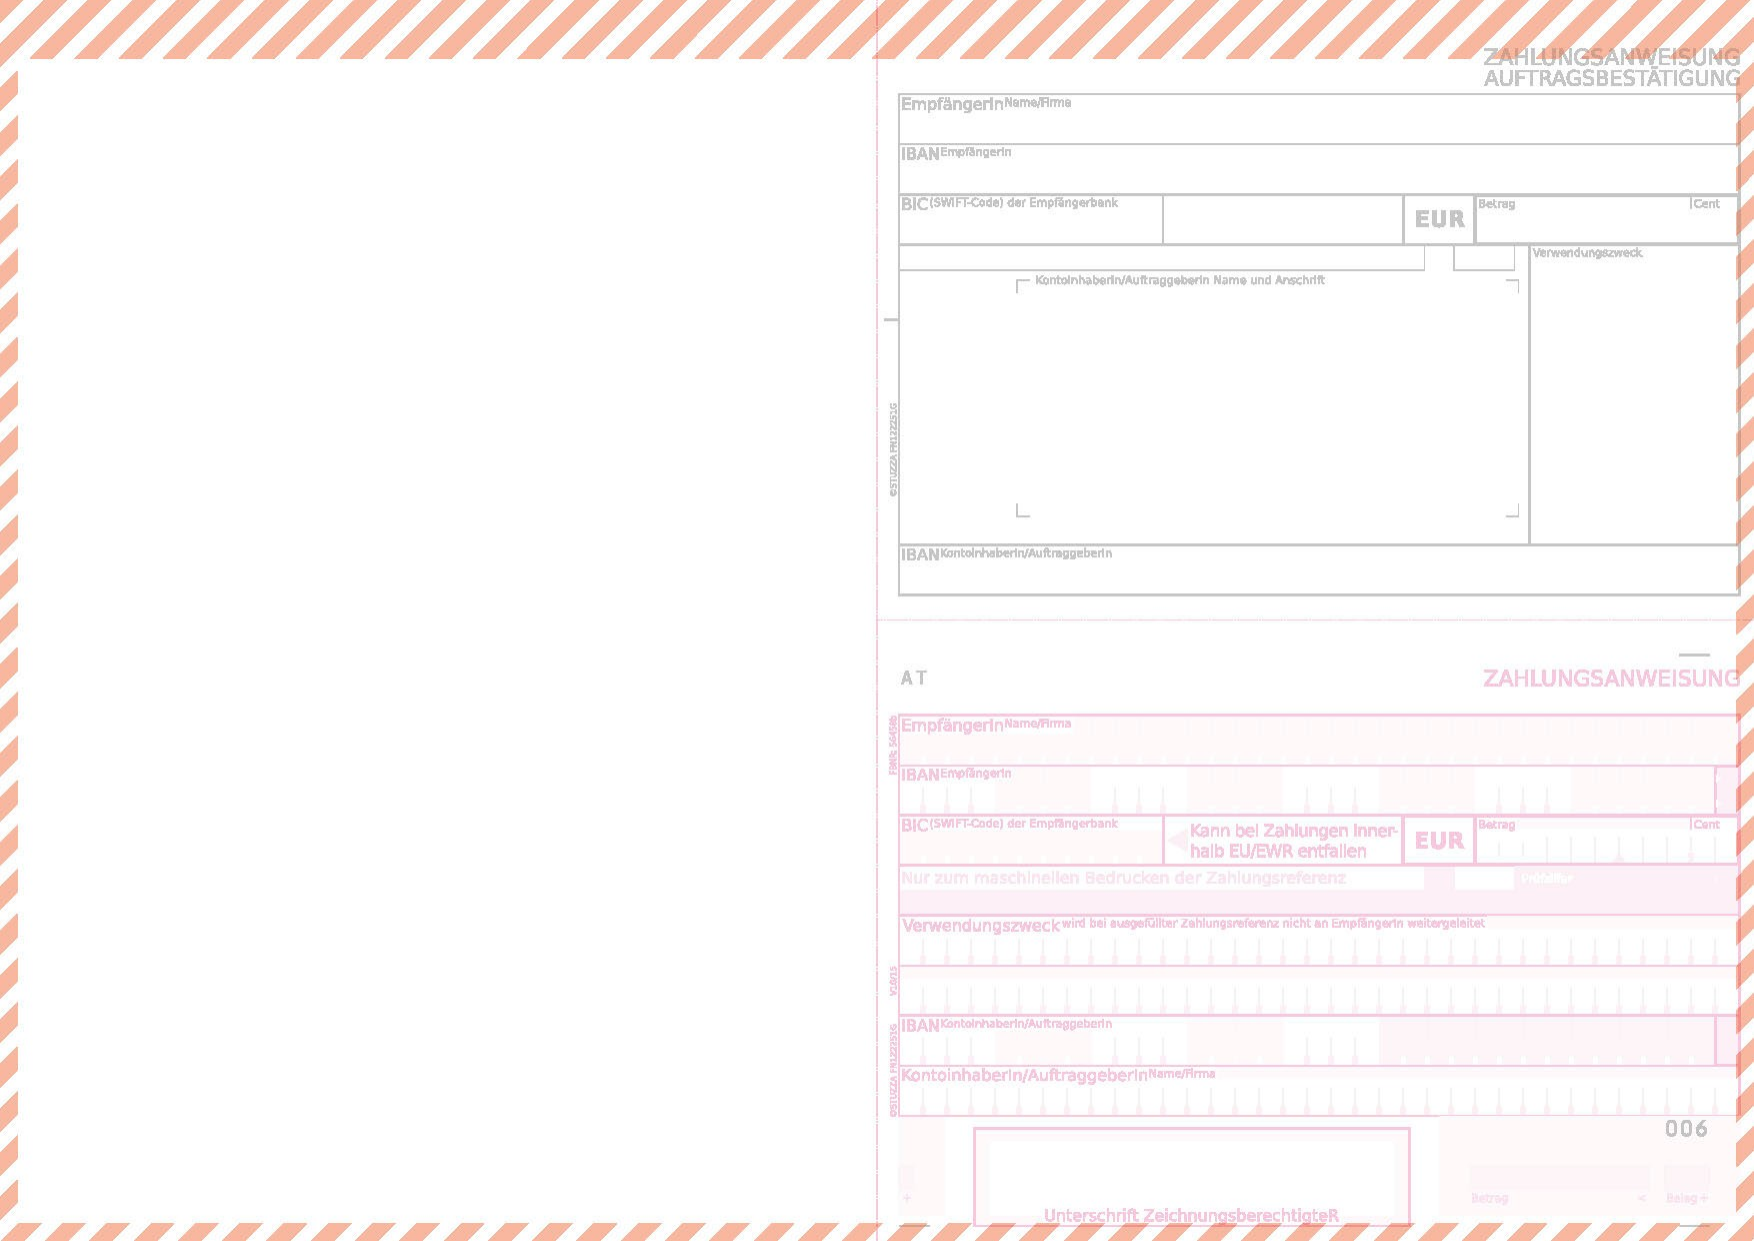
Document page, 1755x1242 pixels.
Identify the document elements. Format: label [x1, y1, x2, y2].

text_box [0, 0, 1754, 1241]
